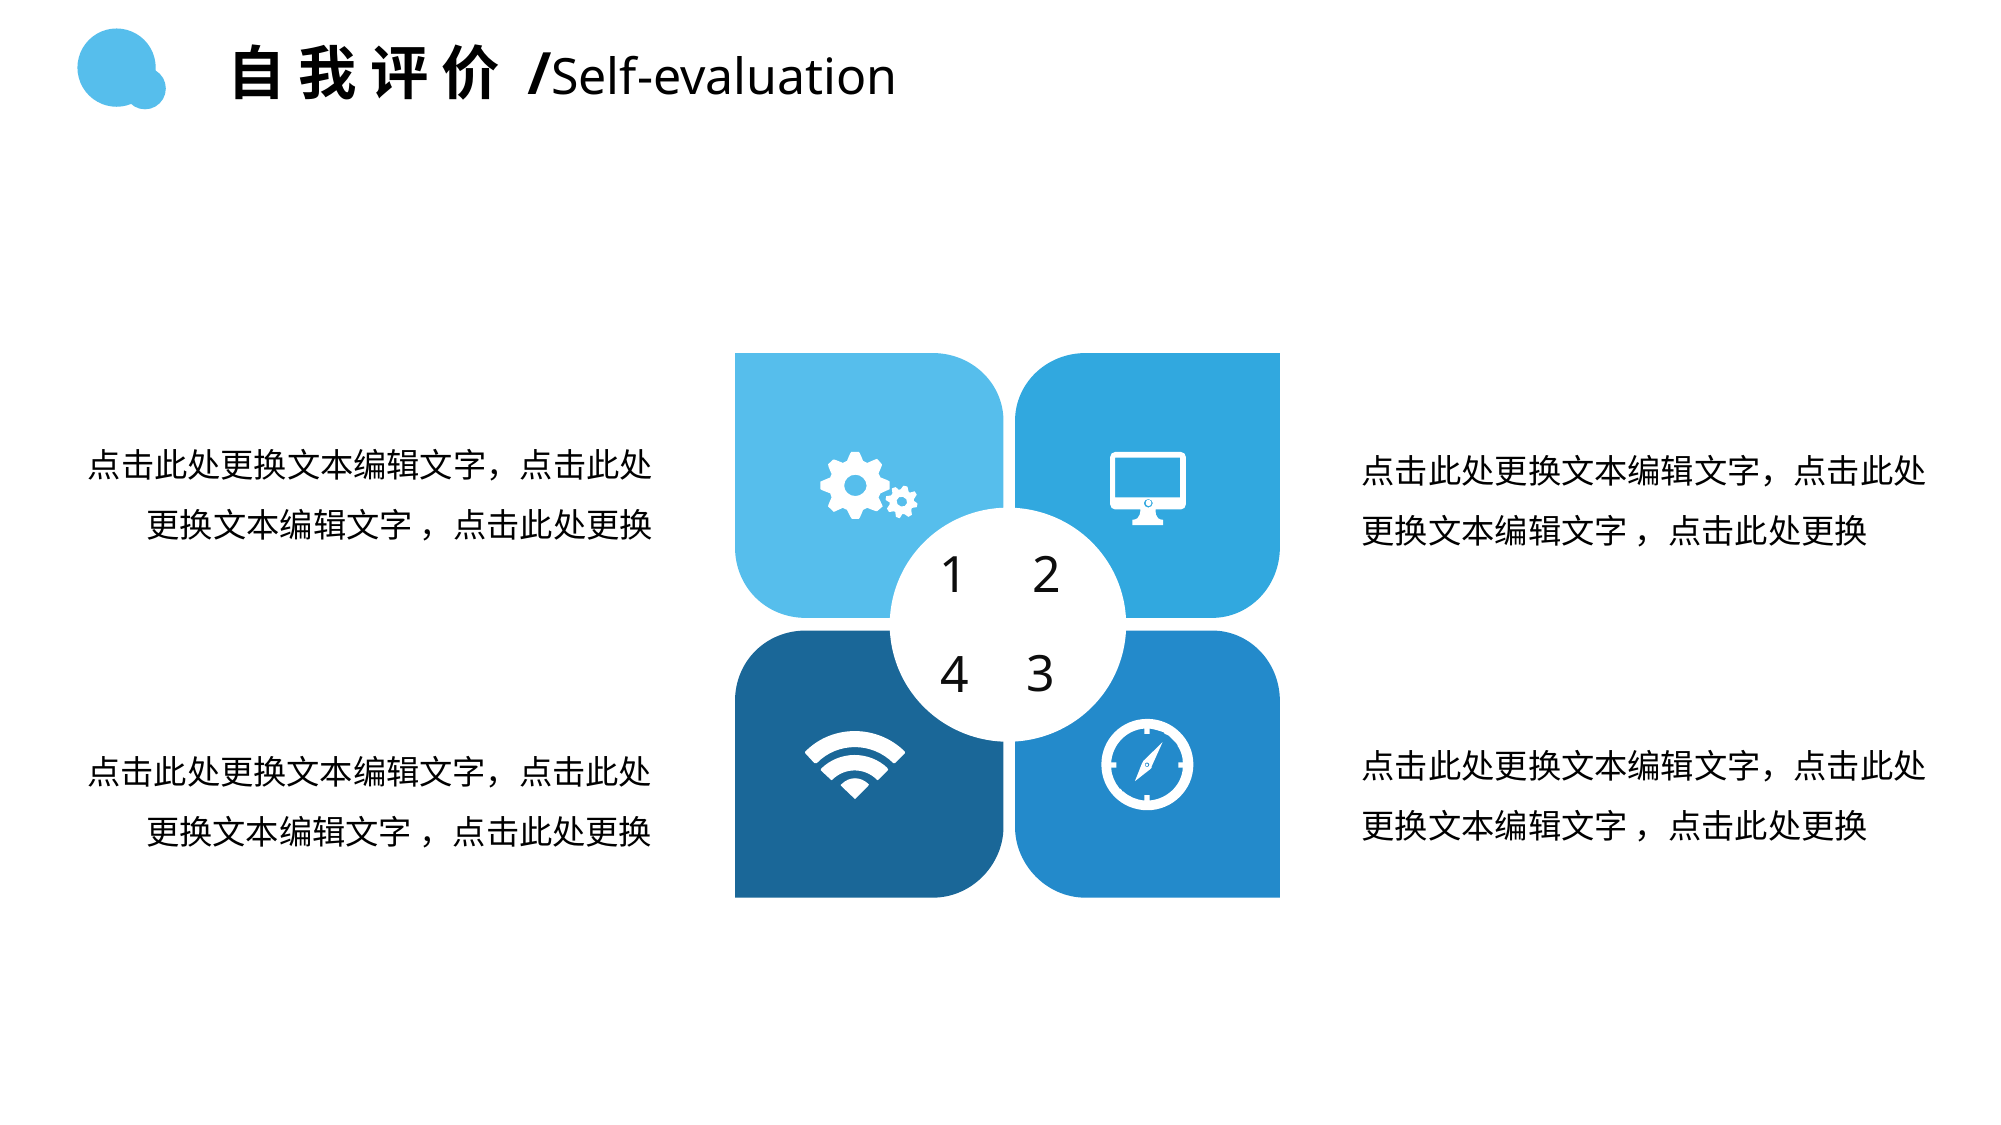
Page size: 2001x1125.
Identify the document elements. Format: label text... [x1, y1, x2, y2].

text_box 点击此处更换文本编辑文字，点击此处更换文本编辑文字 ，点击此处更换 [1347, 718, 1975, 853]
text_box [820, 451, 919, 519]
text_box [804, 724, 906, 800]
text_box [1110, 451, 1186, 525]
text_box [1014, 629, 1281, 899]
text_box 点击此处更换文本编辑文字，点击此处更换文本编辑文字 ，点击此处更换 [1347, 422, 1975, 558]
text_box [889, 507, 1127, 742]
text_box [733, 629, 1005, 899]
text_box 点击此处更换文本编辑文字，点击此处更换文本编辑文字 ，点击此处更换 [40, 416, 668, 552]
text_box [733, 351, 1005, 619]
text_box 点击此处更换文本编辑文字，点击此处更换文本编辑文字 ，点击此处更换 [39, 724, 668, 859]
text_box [77, 28, 166, 110]
text_box [1014, 351, 1281, 619]
text_box 自 我 评 价 /Self-evaluation [212, 28, 1145, 114]
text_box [1101, 718, 1194, 811]
